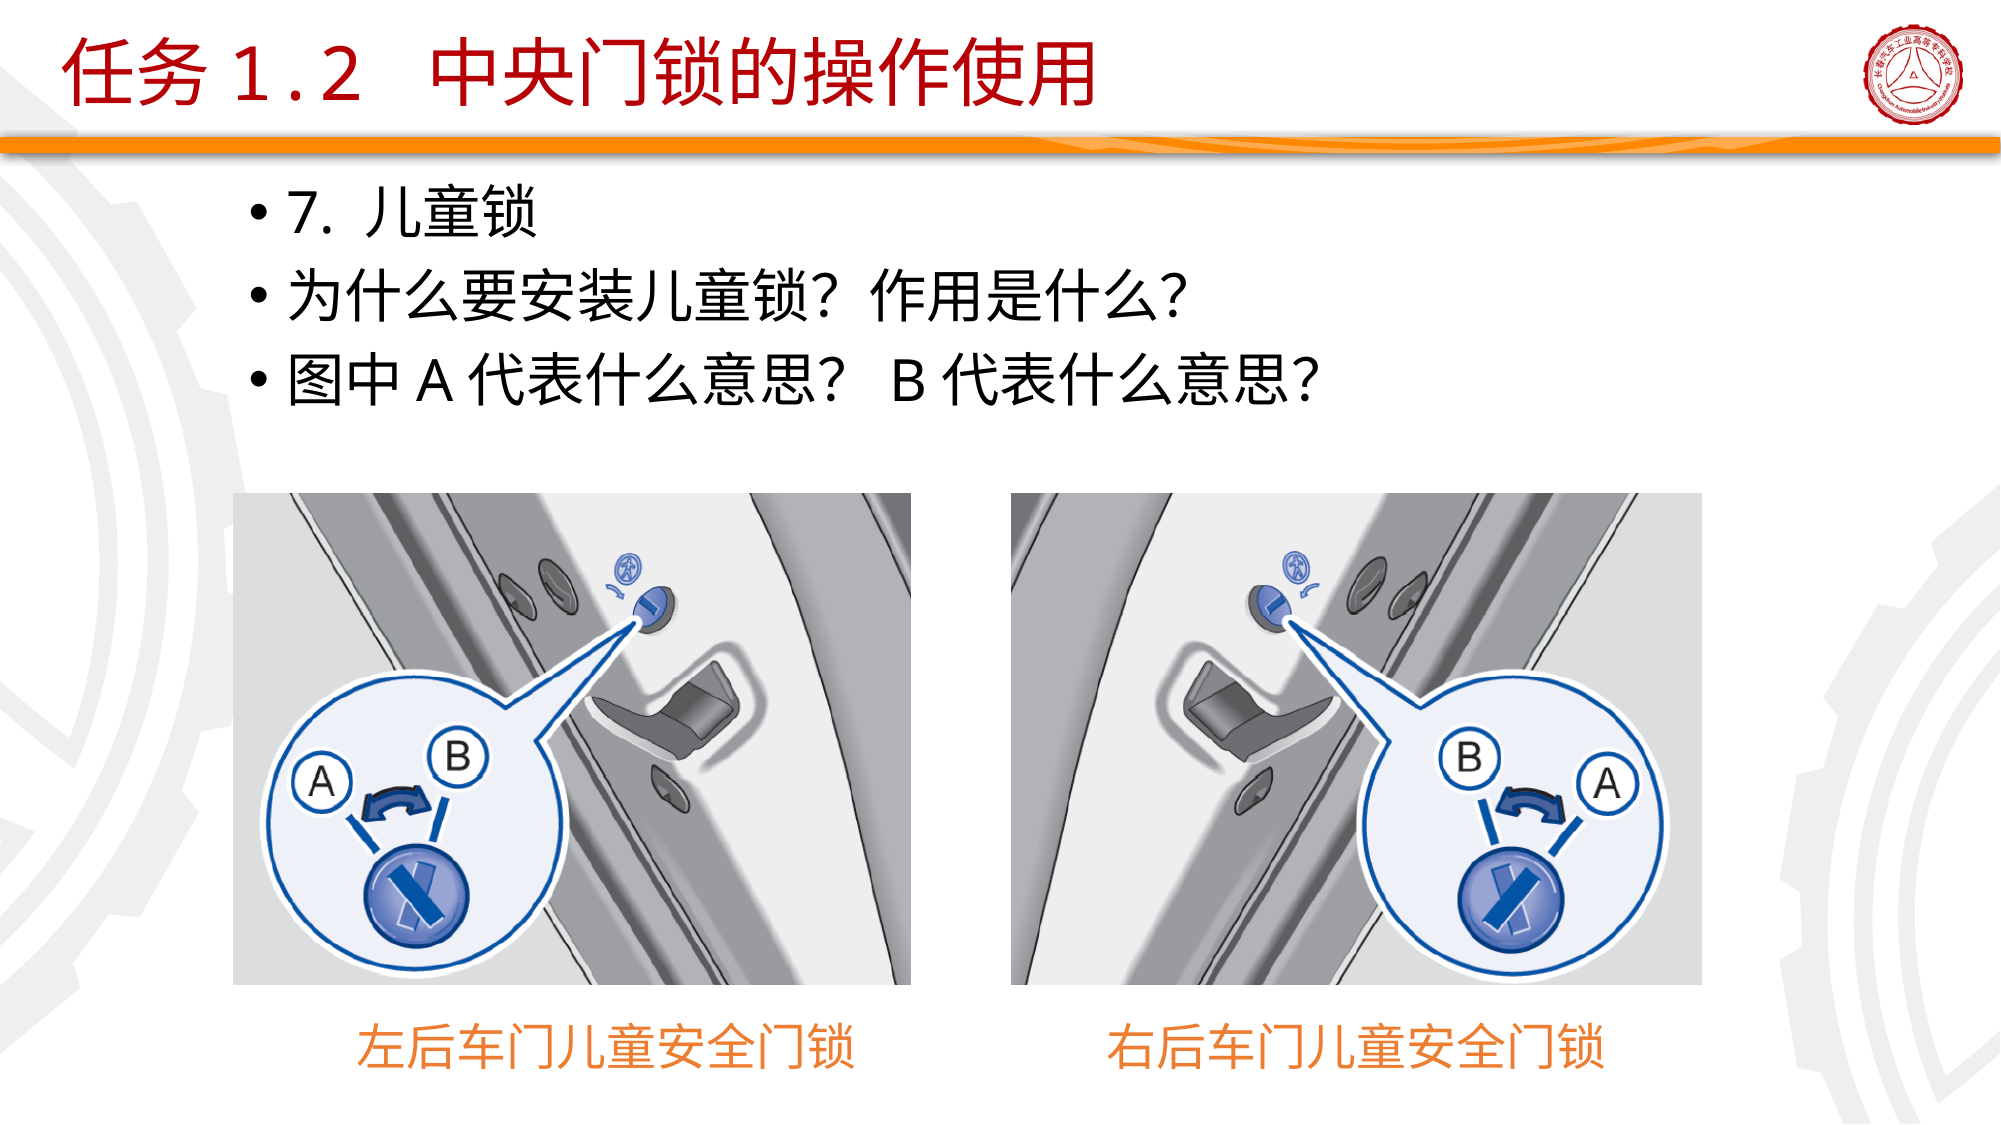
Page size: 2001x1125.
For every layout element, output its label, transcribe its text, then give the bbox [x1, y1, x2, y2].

picture [1863, 24, 1963, 125]
text_box 右后车门儿童安全门锁 [1003, 1008, 1753, 1084]
text_box 任务1.2 中央门锁的操作使用 [45, 28, 1554, 128]
text_box 左后车门儿童安全门锁 [210, 1008, 1003, 1084]
picture [1010, 493, 1702, 985]
picture [233, 493, 912, 985]
list 7. 儿童锁 为什么要安装儿童锁？作用是什么？ 图中A代表什么意思？B代表什么意思？ [233, 175, 1742, 457]
